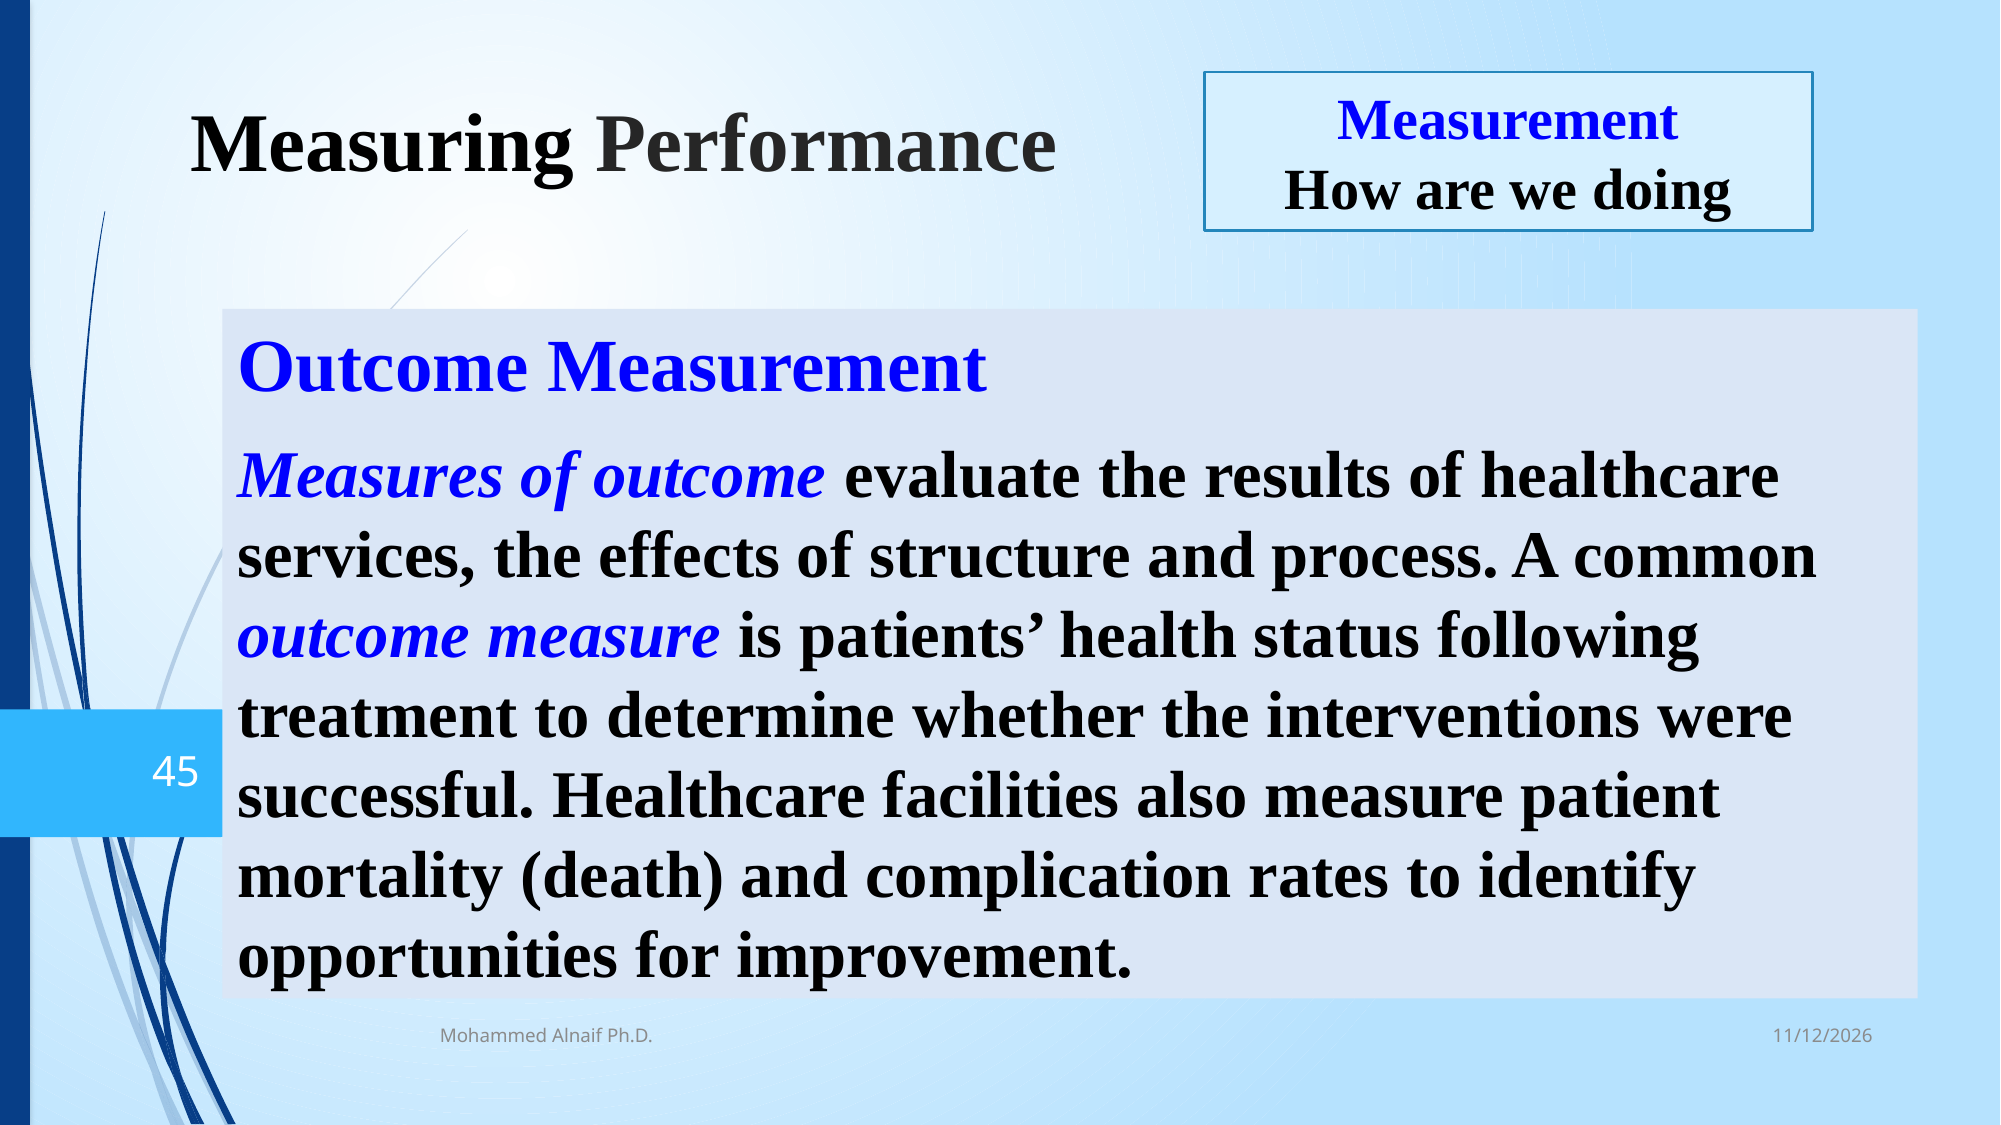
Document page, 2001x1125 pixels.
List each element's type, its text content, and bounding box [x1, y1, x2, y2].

footer Mohammed Alnaif Ph.D. [424, 1006, 1675, 1067]
slide_number 45 [87, 743, 216, 803]
subtitle [92, 196, 1967, 1103]
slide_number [1699, 1005, 1888, 1067]
text_box Outcome Measurement Measures of outcome evaluate the results of healthcare services, the effects of structure and process. A common outcome measure is patients’ health status following treatment to determine whether the interventions were successful. Healthcare facilities also measure patient mortality (death) and complication rates to identify opportunities for improvement. [222, 308, 1918, 999]
title Measuring Performance [175, 42, 1122, 196]
text_box Measurement How are we doing [1203, 71, 1814, 232]
